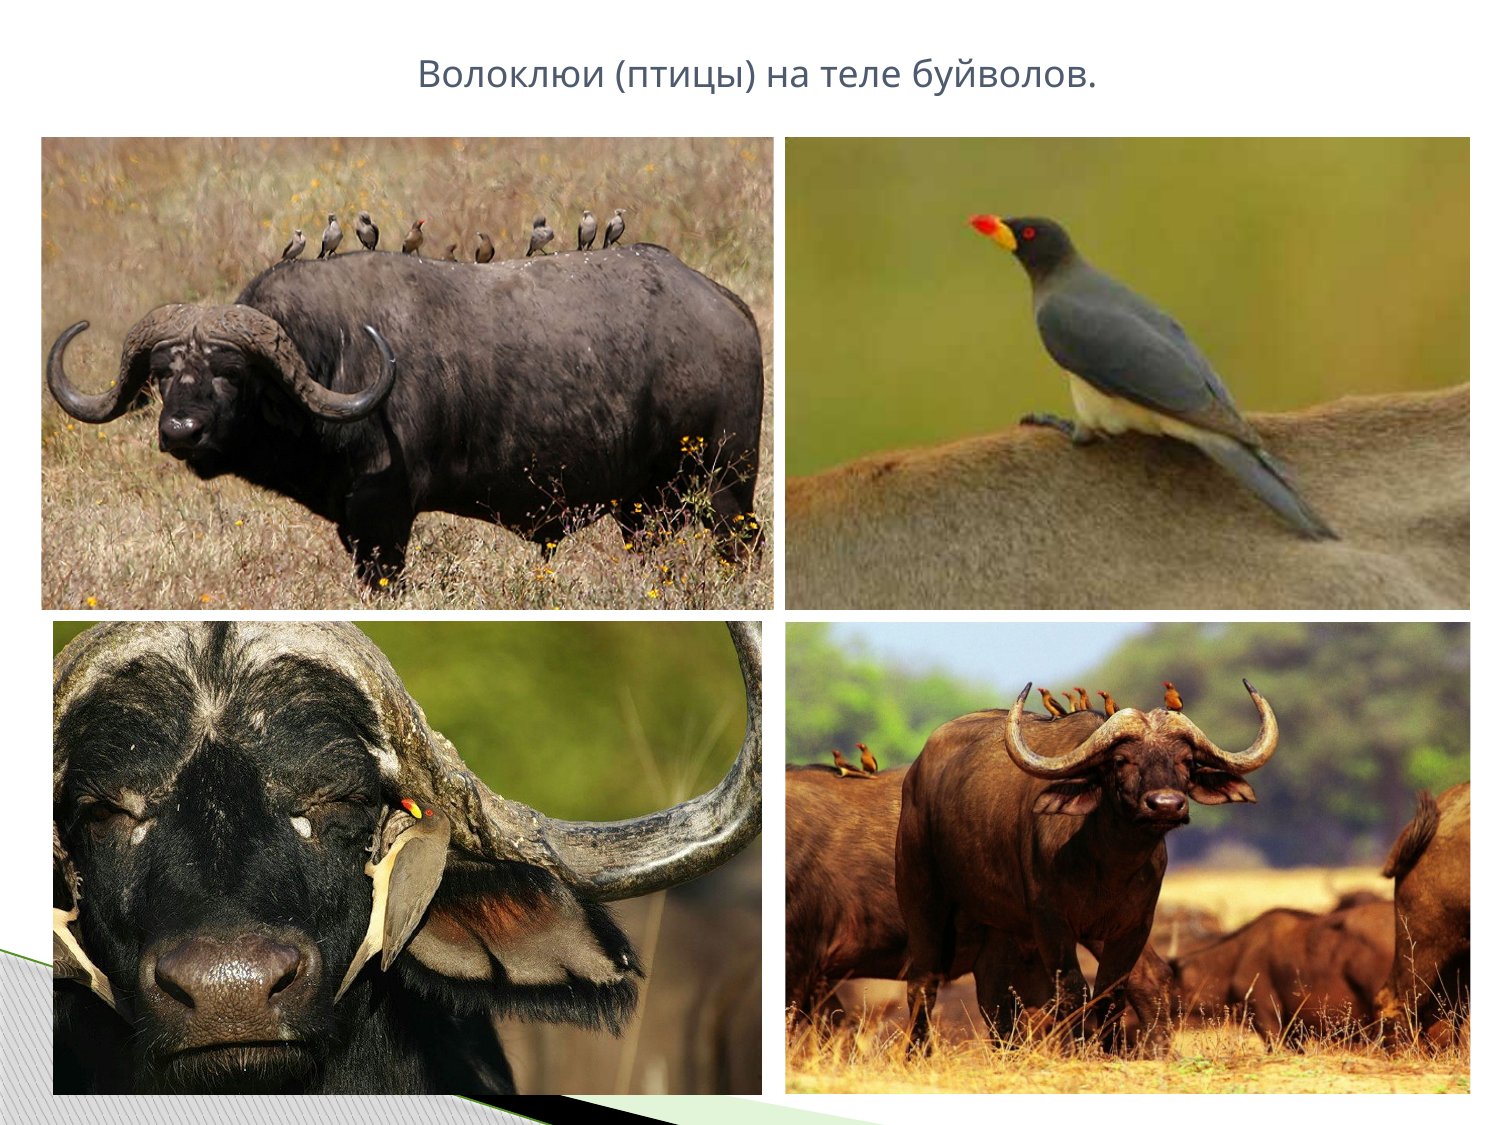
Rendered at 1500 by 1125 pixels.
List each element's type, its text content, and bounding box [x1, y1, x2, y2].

picture [41, 136, 774, 610]
picture [785, 136, 1471, 610]
picture [52, 621, 763, 1095]
text_box Волоклюи (птицы) на теле буйволов. [402, 42, 1114, 103]
picture [785, 621, 1471, 1095]
